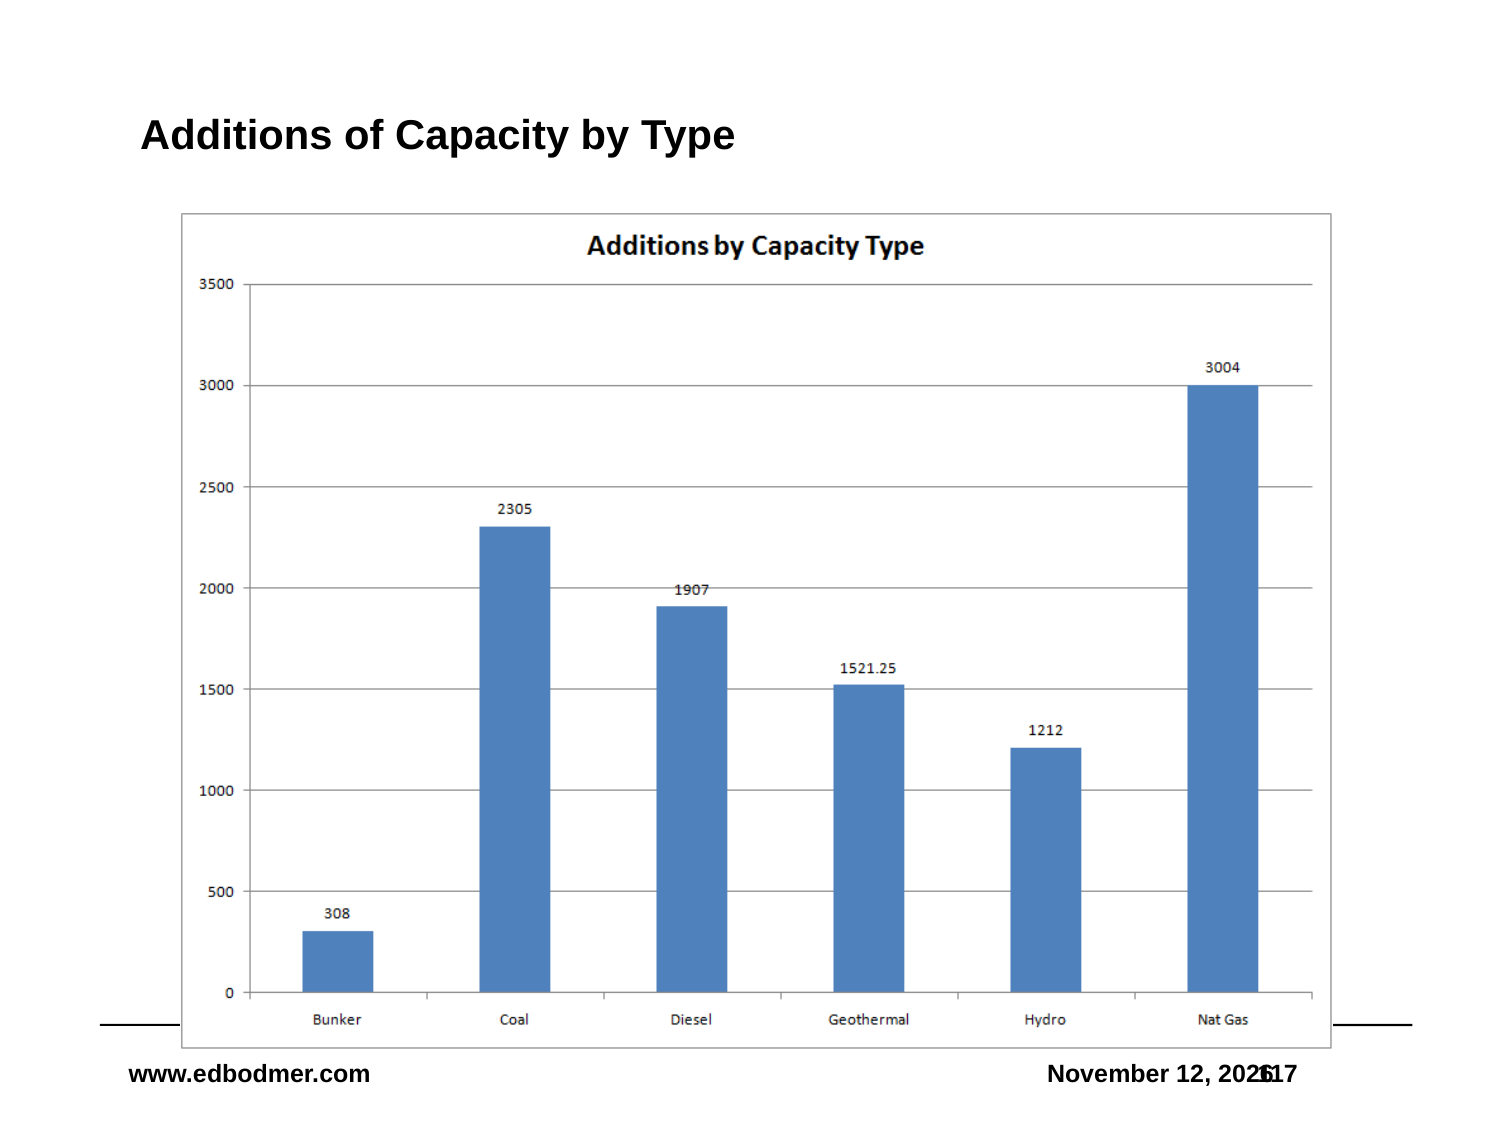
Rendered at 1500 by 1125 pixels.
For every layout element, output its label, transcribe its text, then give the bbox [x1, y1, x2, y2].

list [179, 212, 1333, 1051]
title Additions of Capacity by Type [124, 99, 1288, 226]
